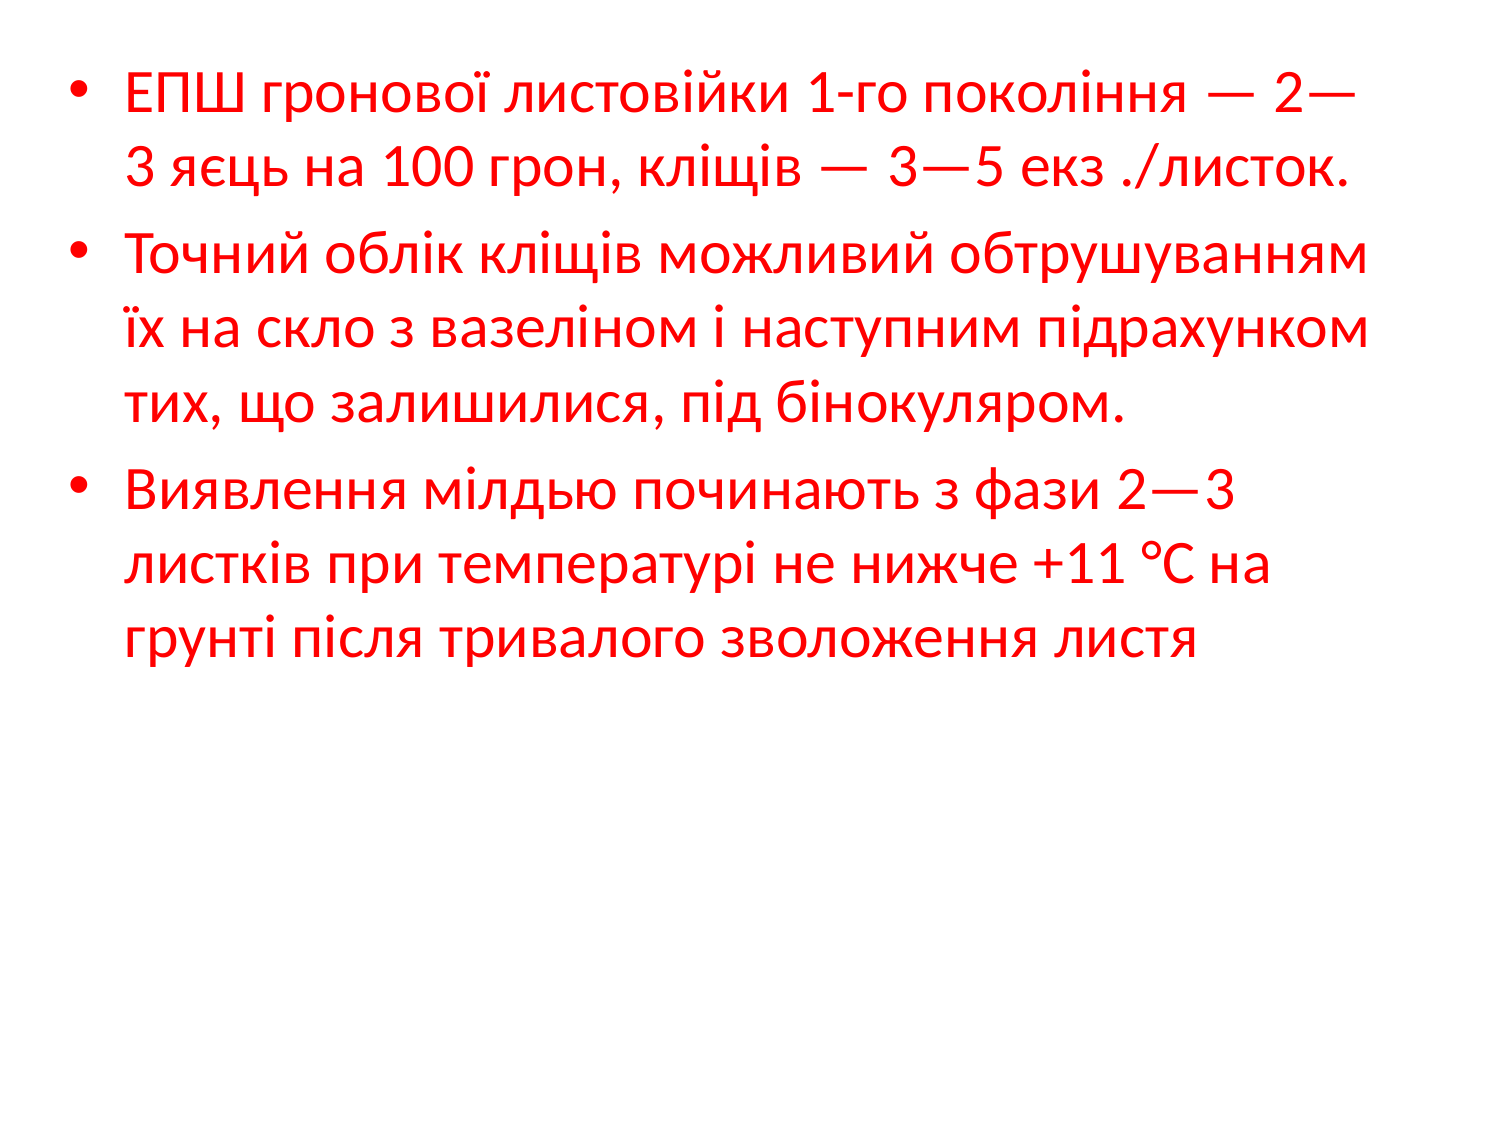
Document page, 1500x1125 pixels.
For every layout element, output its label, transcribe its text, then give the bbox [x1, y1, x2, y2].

list ЕПШ гронової листовійки 1-го покоління — 2—3 яєць на 100 грон, кліщів — 3—5 екз ./листок. Точний облік кліщів можливий обтрушуванням їх на скло з вазеліном і наступним підрахунком тих, що залишилися, під бінокуляром. Виявлення мілдью починають з фази 2—3 листків при температурі не нижче +11 °С на грунті після тривалого зволоження листя [53, 42, 1404, 786]
